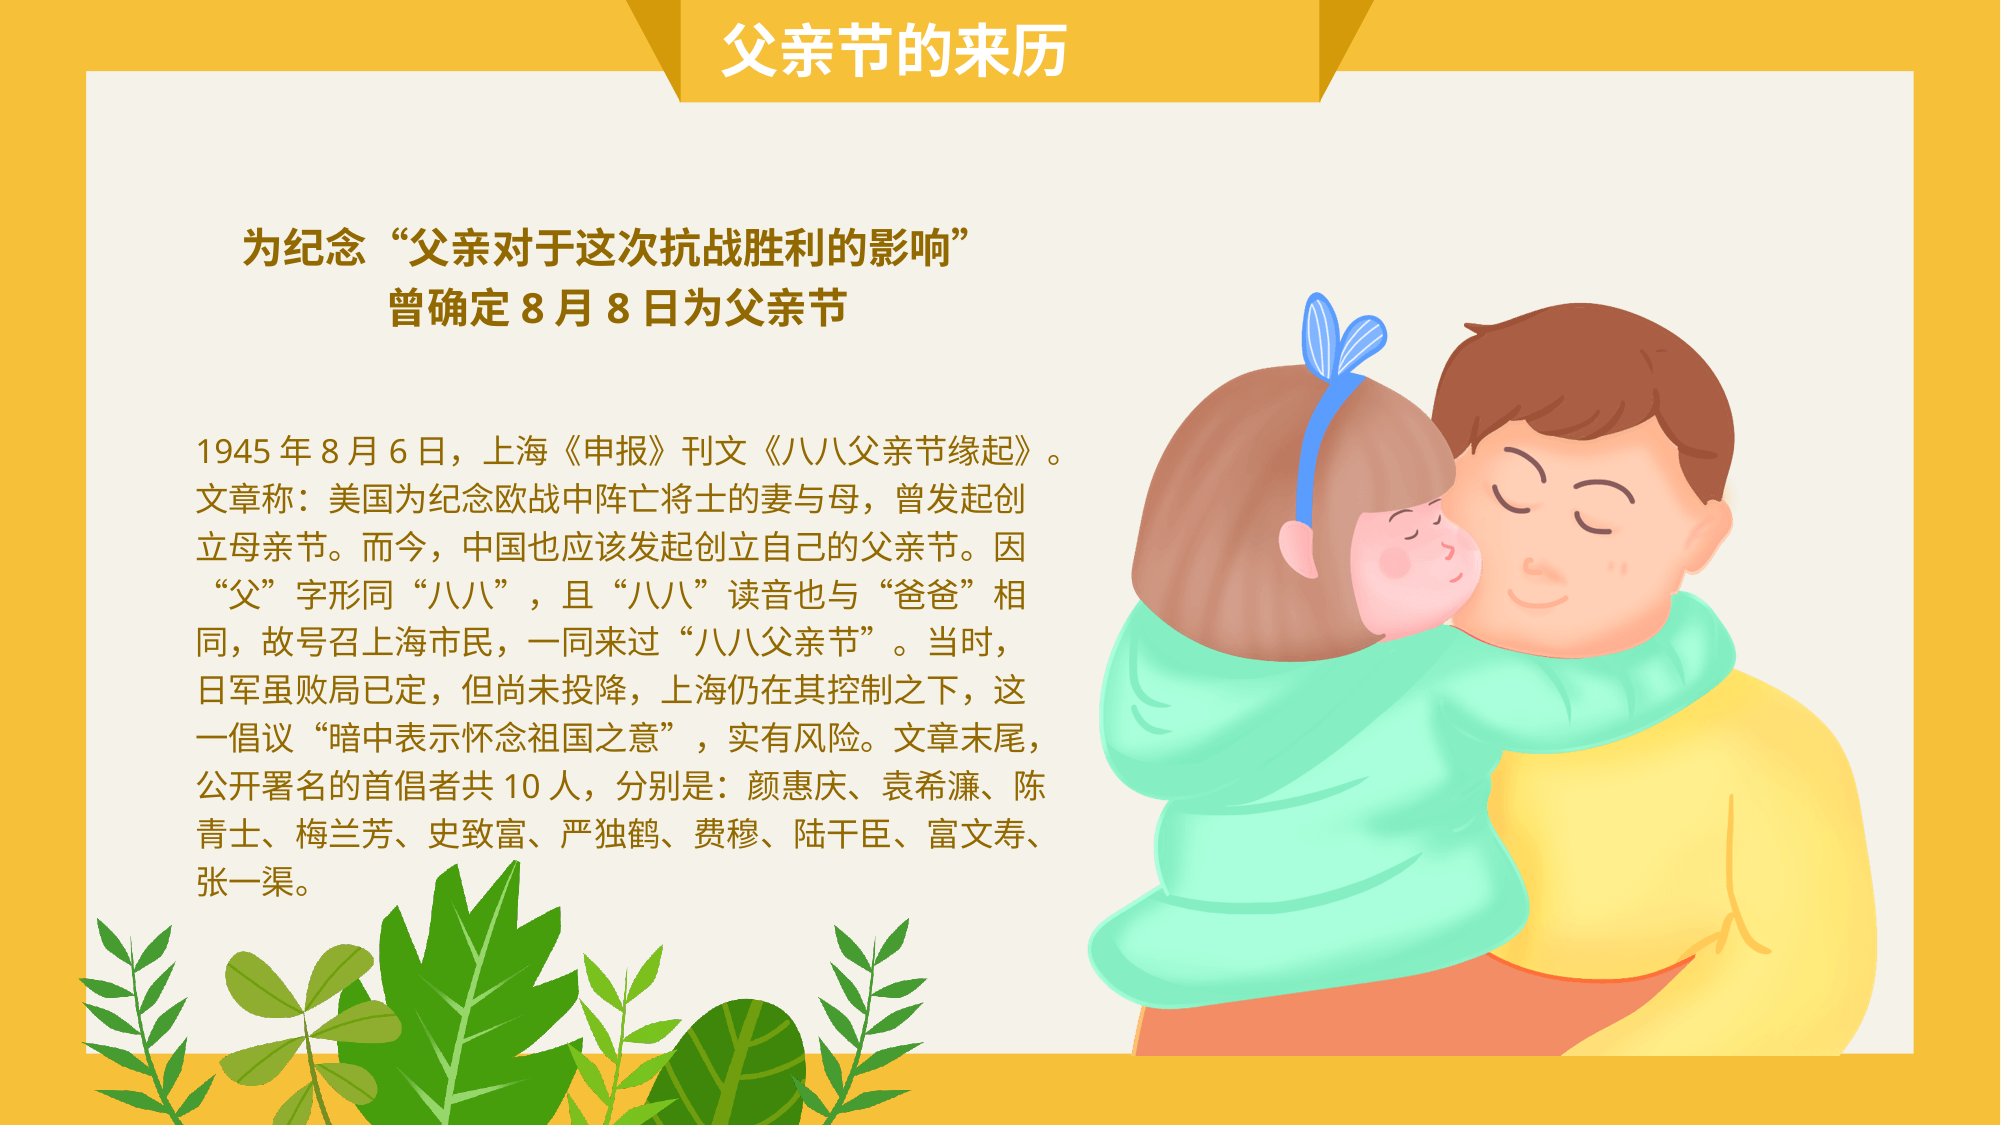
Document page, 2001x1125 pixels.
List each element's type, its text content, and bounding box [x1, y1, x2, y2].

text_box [623, 0, 1377, 103]
text_box 为纪念“父亲对于这次抗战胜利的影响” 曾确定8月8日为父亲节 [205, 204, 811, 340]
picture [69, 155, 2000, 1125]
text_box 1945年8月6日，上海《申报》刊文《八八父亲节缘起》。文章称：美国为纪念欧战中阵亡将士的妻与母，曾发起创立母亲节。而今，中国也应该发起创立自己的父亲节。因“父”字形同“八八”，且“八八”读音也与“爸爸”相同，故号召上海市民，一同来过“八八父亲节”。当时，日军虽败局已定，但尚未投降，上海仍在其控制之下，这一倡议“暗中表示怀念祖国之意”，实有风险。文章末尾，公开署名的首倡者共10人，分别是：颜惠庆、袁希濂、陈青士、梅兰芳、史致富、严独鹤、费穆、陆干臣、富文寿、张一渠。 [180, 414, 811, 909]
